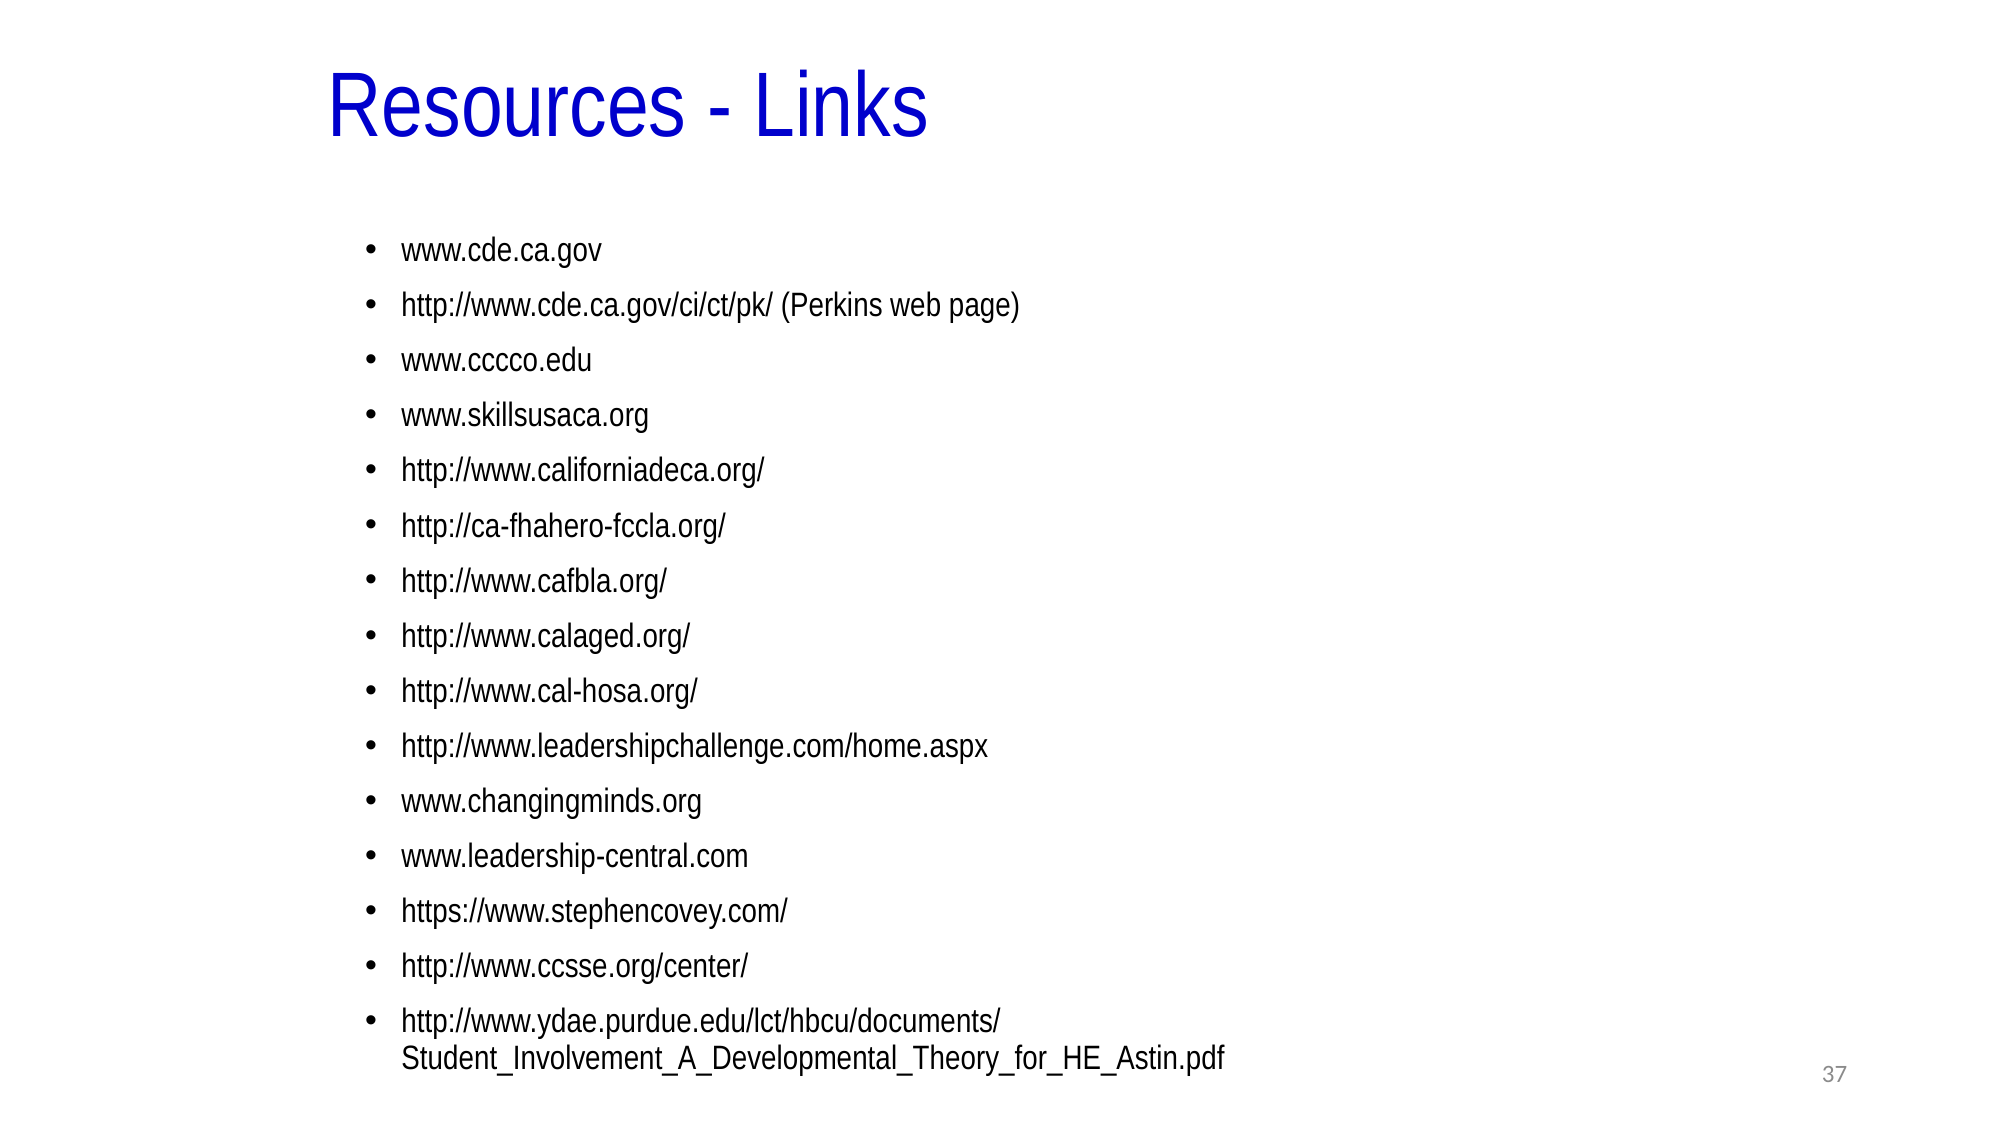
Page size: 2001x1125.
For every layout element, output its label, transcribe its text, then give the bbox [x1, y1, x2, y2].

slide_number 37 [1412, 1042, 1863, 1103]
title Resources - Links [312, 12, 1438, 200]
list www.cde.ca.gov http://www.cde.ca.gov/ci/ct/pk/ (Perkins web page) www.cccco.edu www.skillsusaca.org http://www.californiadeca.org/ http://ca-fhahero-fccla.org/ http://www.cafbla.org/ http://www.calaged.org/ http://www.cal-hosa.org/ http://www.leadershipchallenge.com/home.aspx www.changingminds.org www.leadership-central.com https://www.stephencovey.com/ http://www.ccsse.org/center/ http://www.ydae.purdue.edu/lct/hbcu/documents/Student_Involvement_A_Developmental_Theory_for_HE_Astin.pdf [350, 224, 1713, 1088]
